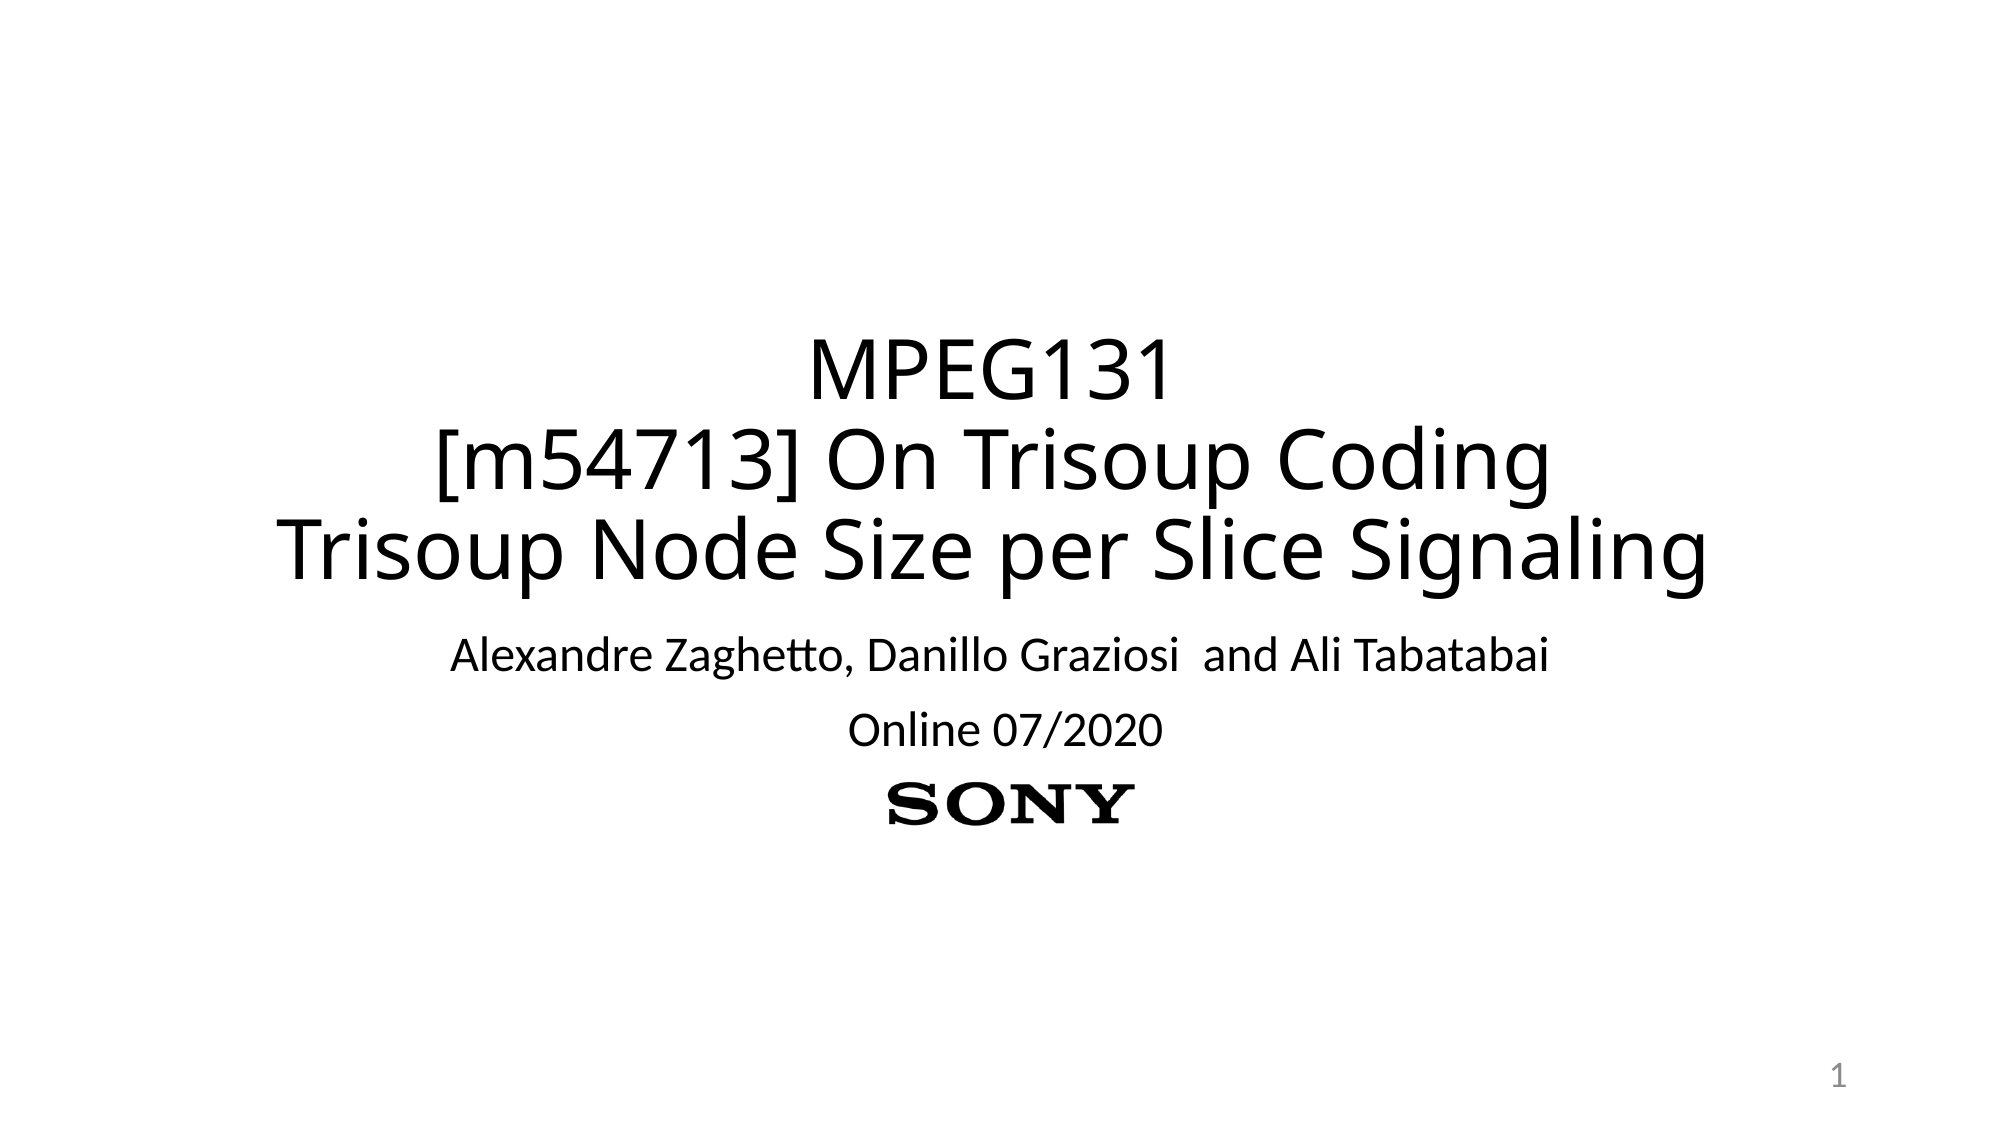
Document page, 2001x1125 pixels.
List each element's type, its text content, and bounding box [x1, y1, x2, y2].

slide_number 1 [1412, 1042, 1863, 1103]
subtitle Alexandre Zaghetto, Danillo Graziosi and Ali Tabatabai Online 07/2020 [249, 620, 1750, 893]
title MPEG131 [m54713] On Trisoup Coding Trisoup Node Size per Slice Signaling [156, 213, 1832, 606]
picture [850, 745, 1173, 862]
